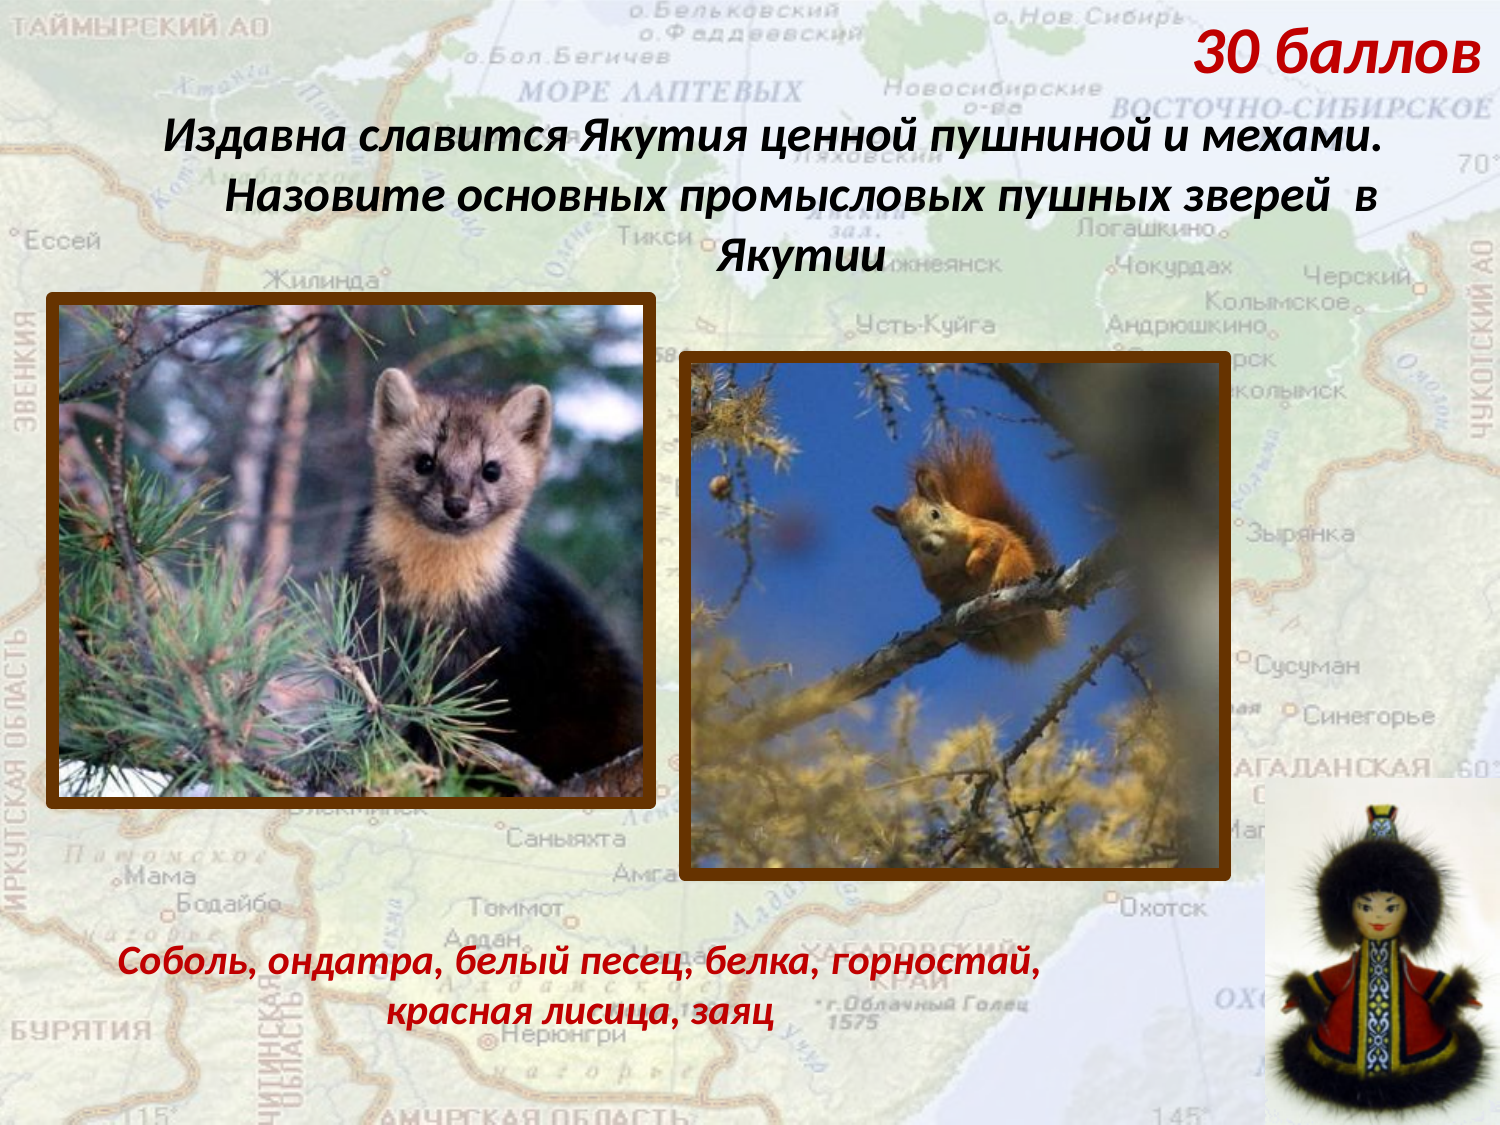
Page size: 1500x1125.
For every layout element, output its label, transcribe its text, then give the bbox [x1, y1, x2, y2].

text_box Соболь, ондатра, белый песец, белка, горностай, красная лисица, заяц [70, 925, 1090, 1041]
list Издавна славится Якутия ценной пушниной и мехами. Назовите основных промысловых пушных зверей в Якутии [82, 93, 1465, 282]
text_box 30 баллов [1176, 0, 1498, 95]
picture [58, 304, 644, 797]
picture [1265, 778, 1500, 1125]
picture [691, 362, 1219, 869]
